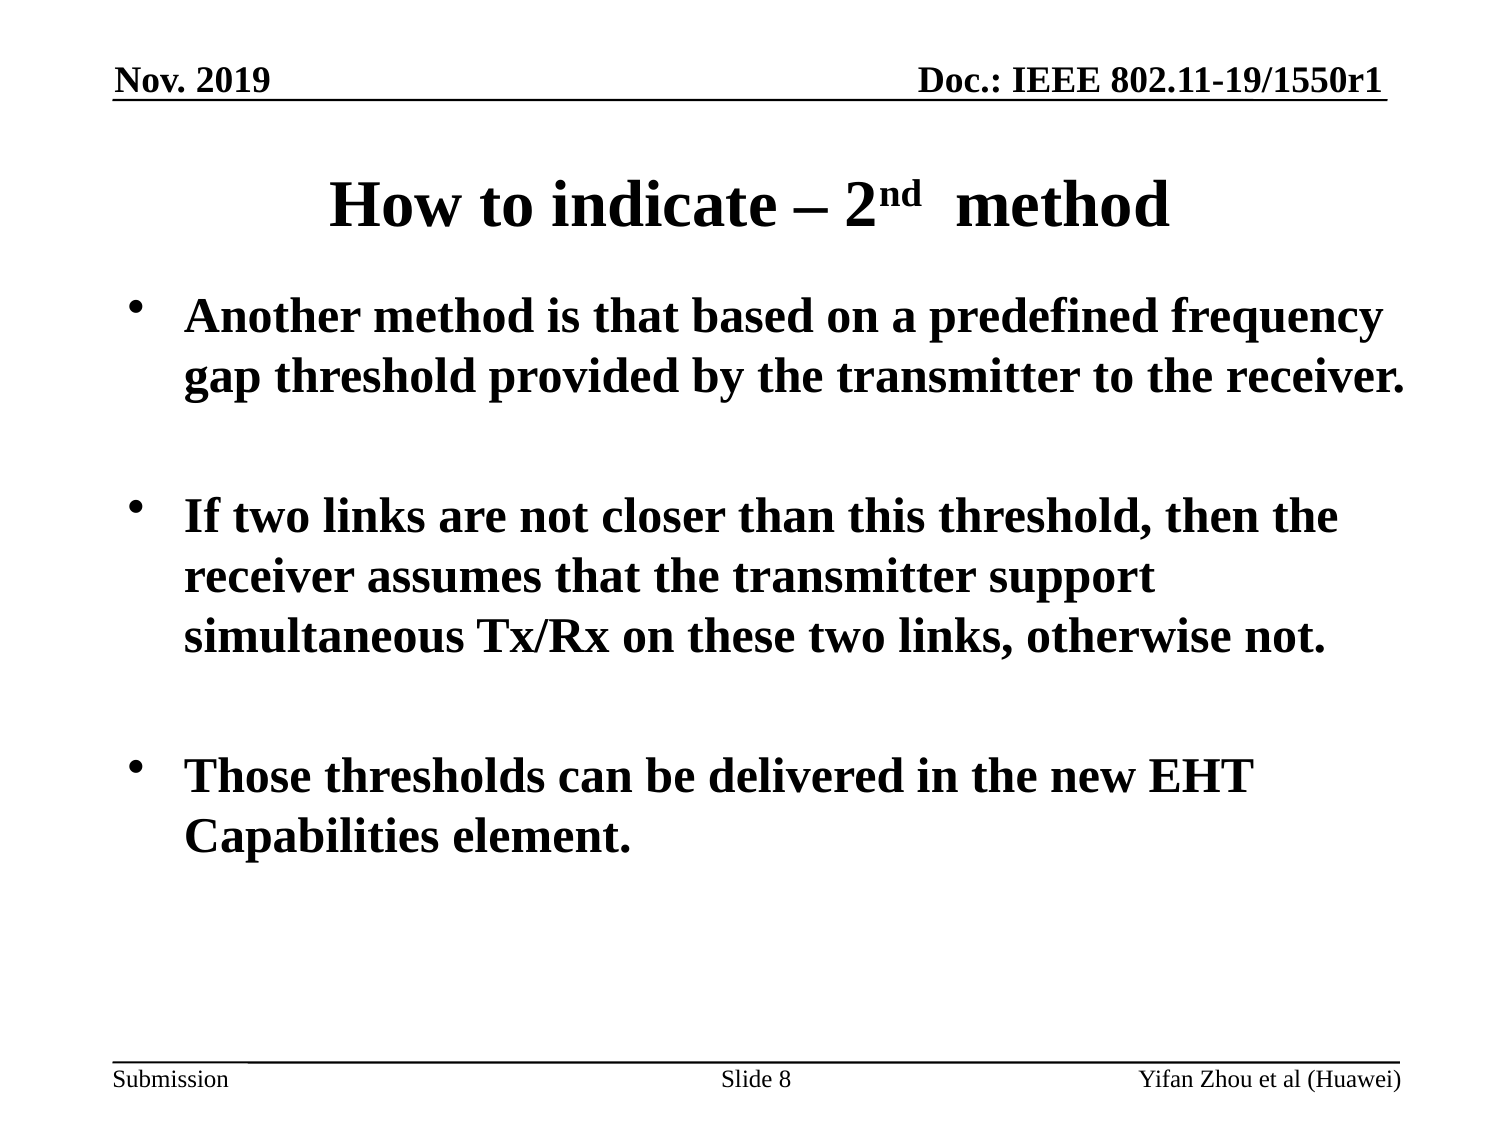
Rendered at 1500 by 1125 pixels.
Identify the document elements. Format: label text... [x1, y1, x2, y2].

slide_number Slide 8 [712, 1061, 800, 1093]
list Another method is that based on a predefined frequency gap threshold provided by the transmitter to the receiver. If two links are not closer than this threshold, then the receiver assumes that the transmitter support simultaneous Tx/Rx on these two links, otherwise not. Those thresholds can be delivered in the new EHT Capabilities element. [112, 274, 1438, 1001]
footer Yifan Zhou et al (Huawei) [1134, 1061, 1402, 1093]
title How to indicate – 2nd method [112, 112, 1388, 274]
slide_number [114, 54, 273, 101]
